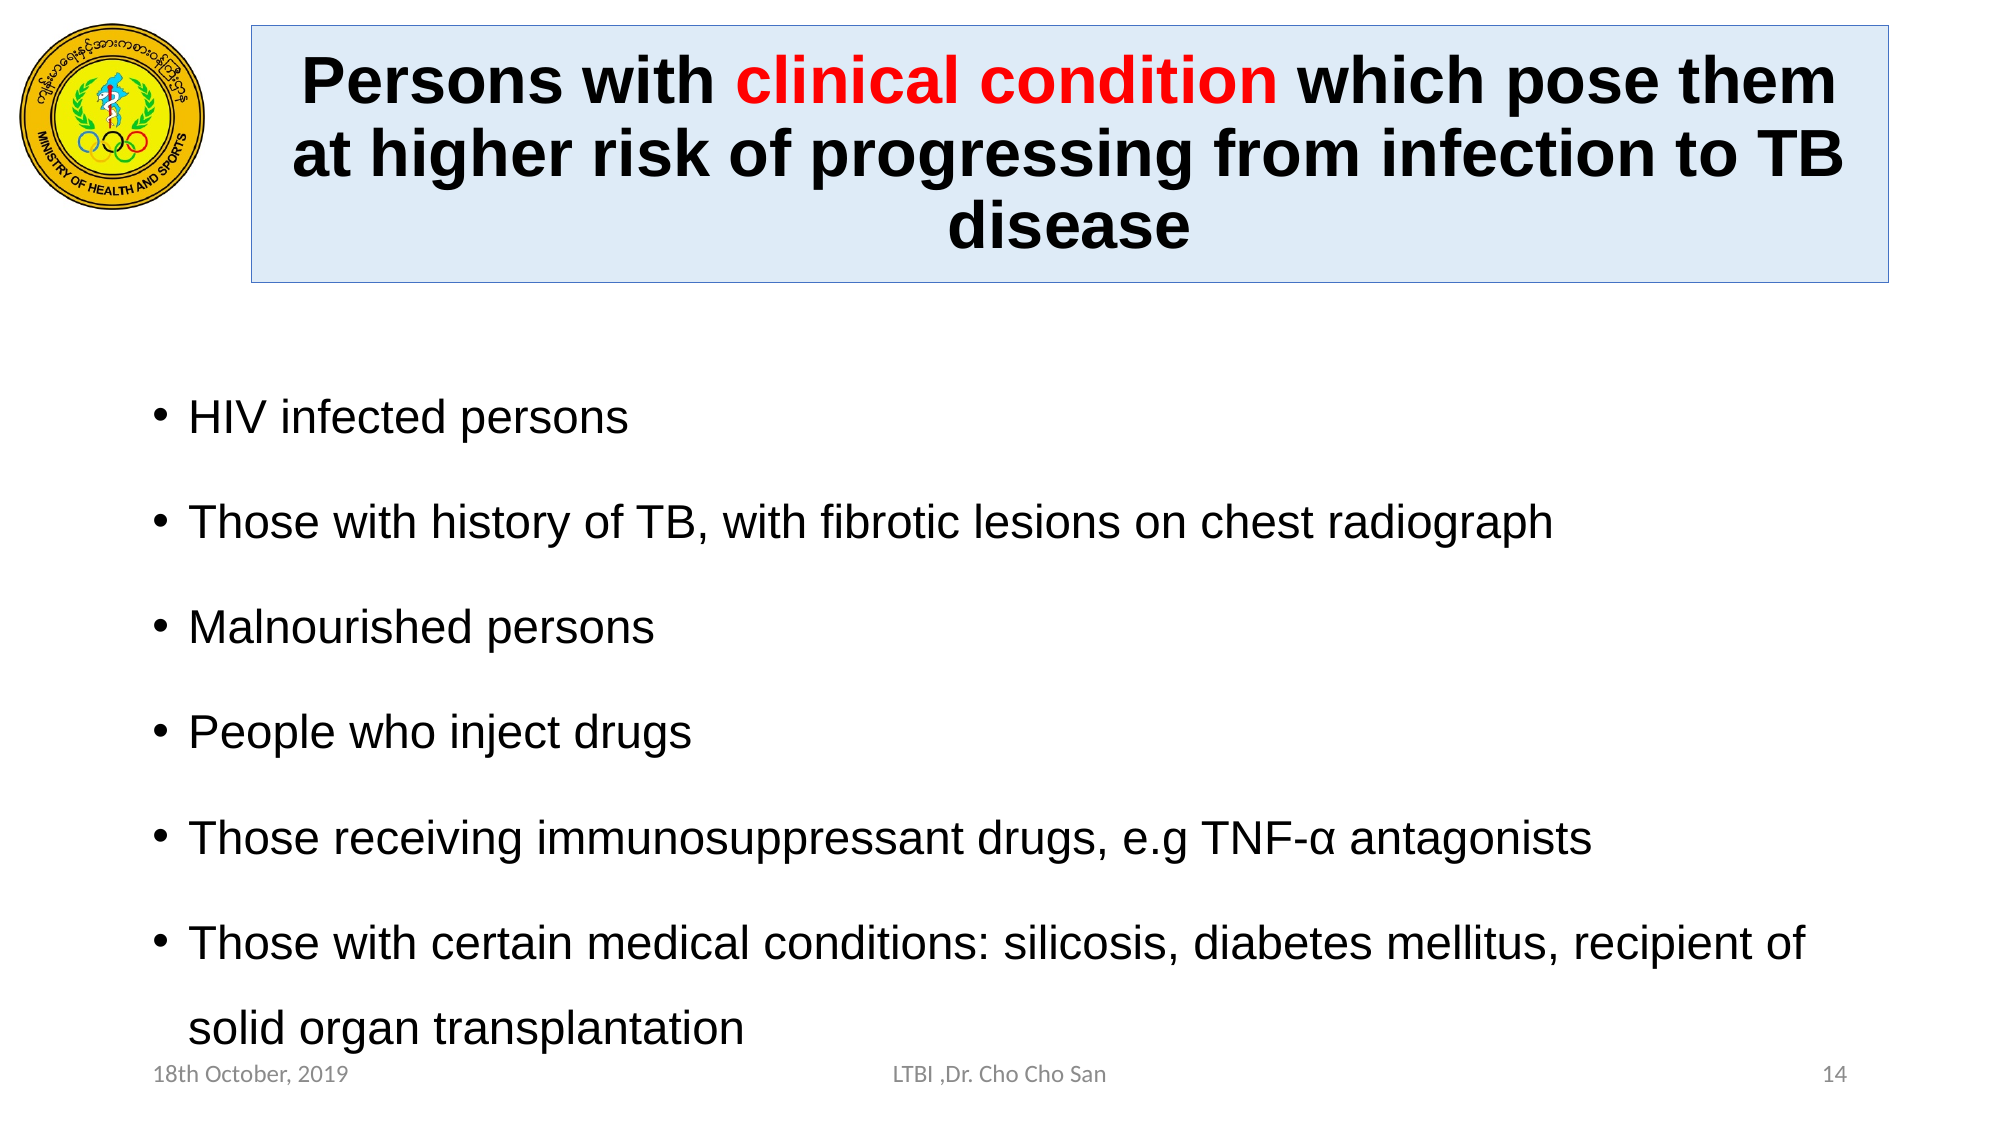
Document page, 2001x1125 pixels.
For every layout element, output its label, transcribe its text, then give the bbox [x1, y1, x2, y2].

picture [19, 23, 205, 210]
list HIV infected persons Those with history of TB, with fibrotic lesions on chest radiograph Malnourished persons People who inject drugs Those receiving immunosuppressant drugs, e.g TNF-α antagonists Those with certain medical conditions: silicosis, diabetes mellitus, recipient of solid organ transplantation [137, 350, 1863, 1066]
footer LTBI ,Dr. Cho Cho San [662, 1042, 1338, 1103]
title Persons with clinical condition which pose them at higher risk of progressing from infection to TB disease [251, 25, 1889, 283]
slide_number 14 [1412, 1042, 1863, 1103]
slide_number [137, 1042, 588, 1103]
